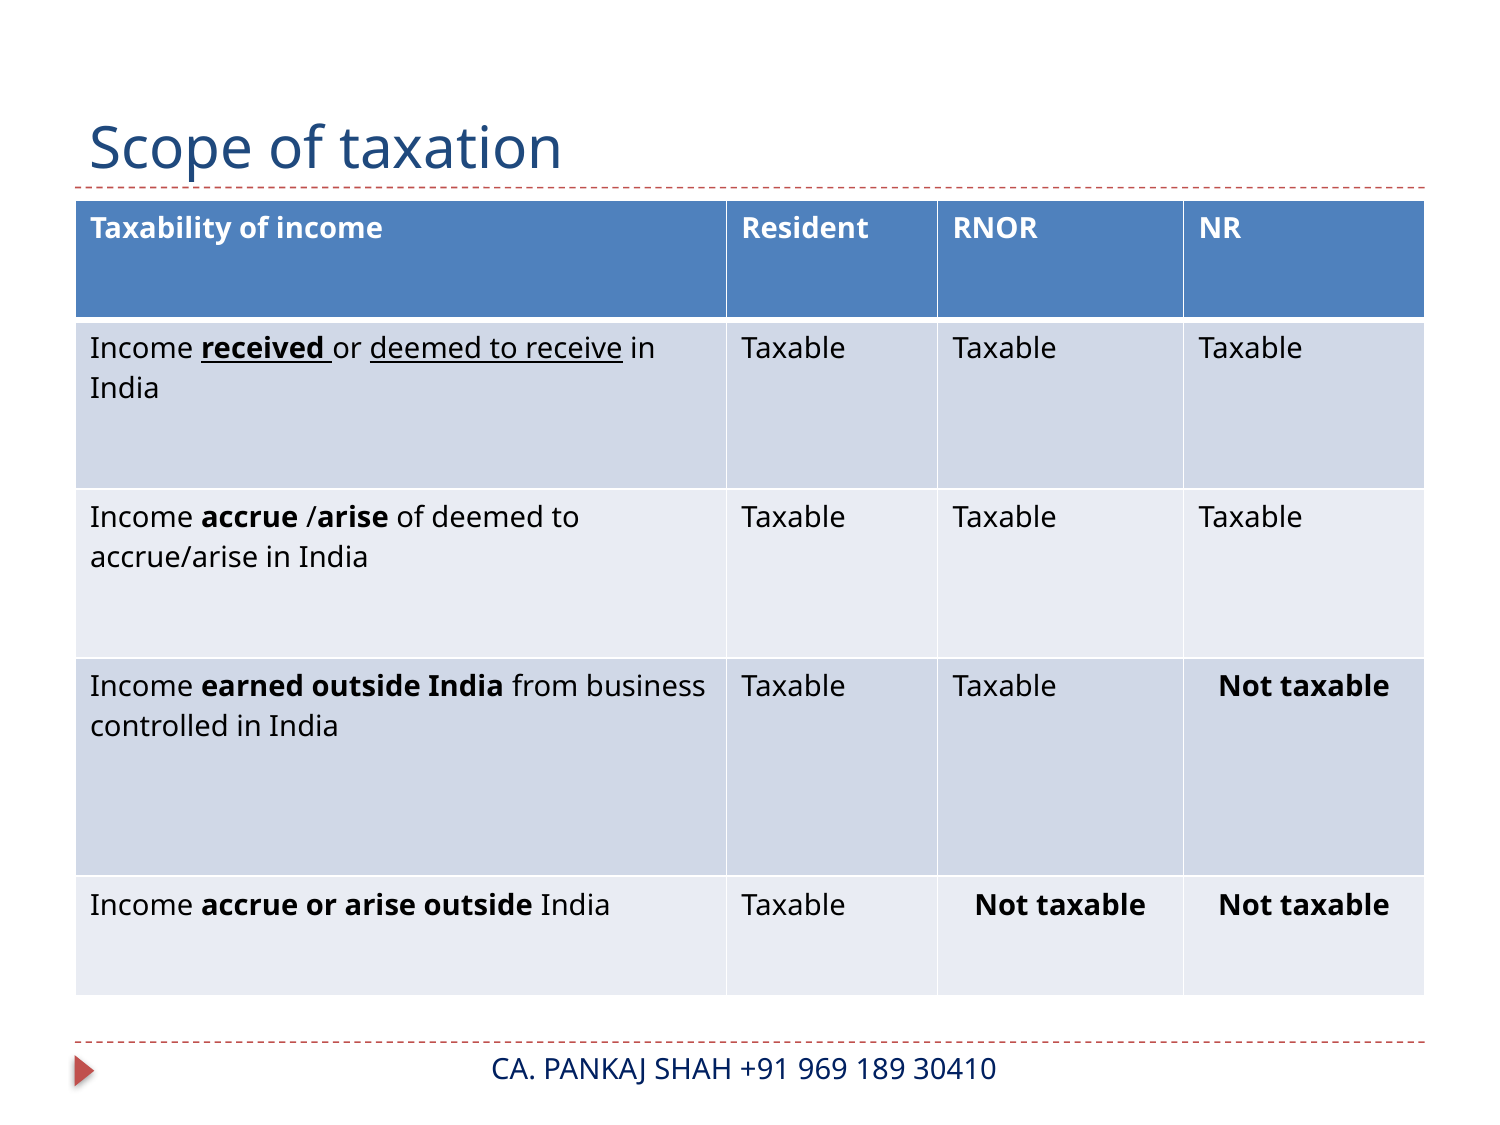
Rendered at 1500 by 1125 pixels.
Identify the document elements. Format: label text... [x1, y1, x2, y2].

table_cell Taxable [727, 659, 937, 875]
table_cell Income accrue /arise of deemed to accrue/arise in India [76, 490, 726, 657]
table_header RNOR [938, 201, 1183, 317]
table_cell Taxable [727, 490, 937, 657]
table_cell Not taxable [1184, 877, 1424, 995]
table_header Resident [727, 201, 937, 317]
text_box CA. PANKAJ SHAH +91 969 189 30410 [210, 1042, 1278, 1093]
title Scope of taxation [75, 24, 1425, 188]
table_cell Taxable [727, 323, 937, 488]
table_header Taxability of income [76, 201, 726, 317]
table_cell Income accrue or arise outside India [76, 877, 726, 995]
table_cell Taxable [727, 877, 937, 995]
table_cell Not taxable [1184, 659, 1424, 875]
table_cell Taxable [938, 490, 1183, 657]
table_cell Taxable [1184, 490, 1424, 657]
table_header NR [1184, 201, 1424, 317]
table_cell Income earned outside India from business controlled in India [76, 659, 726, 875]
table_cell Taxable [938, 659, 1183, 875]
table_cell Taxable [938, 323, 1183, 488]
table_cell Taxable [1184, 323, 1424, 488]
table_cell Income received or deemed to receive in India [76, 323, 726, 488]
table_cell Not taxable [938, 877, 1183, 995]
